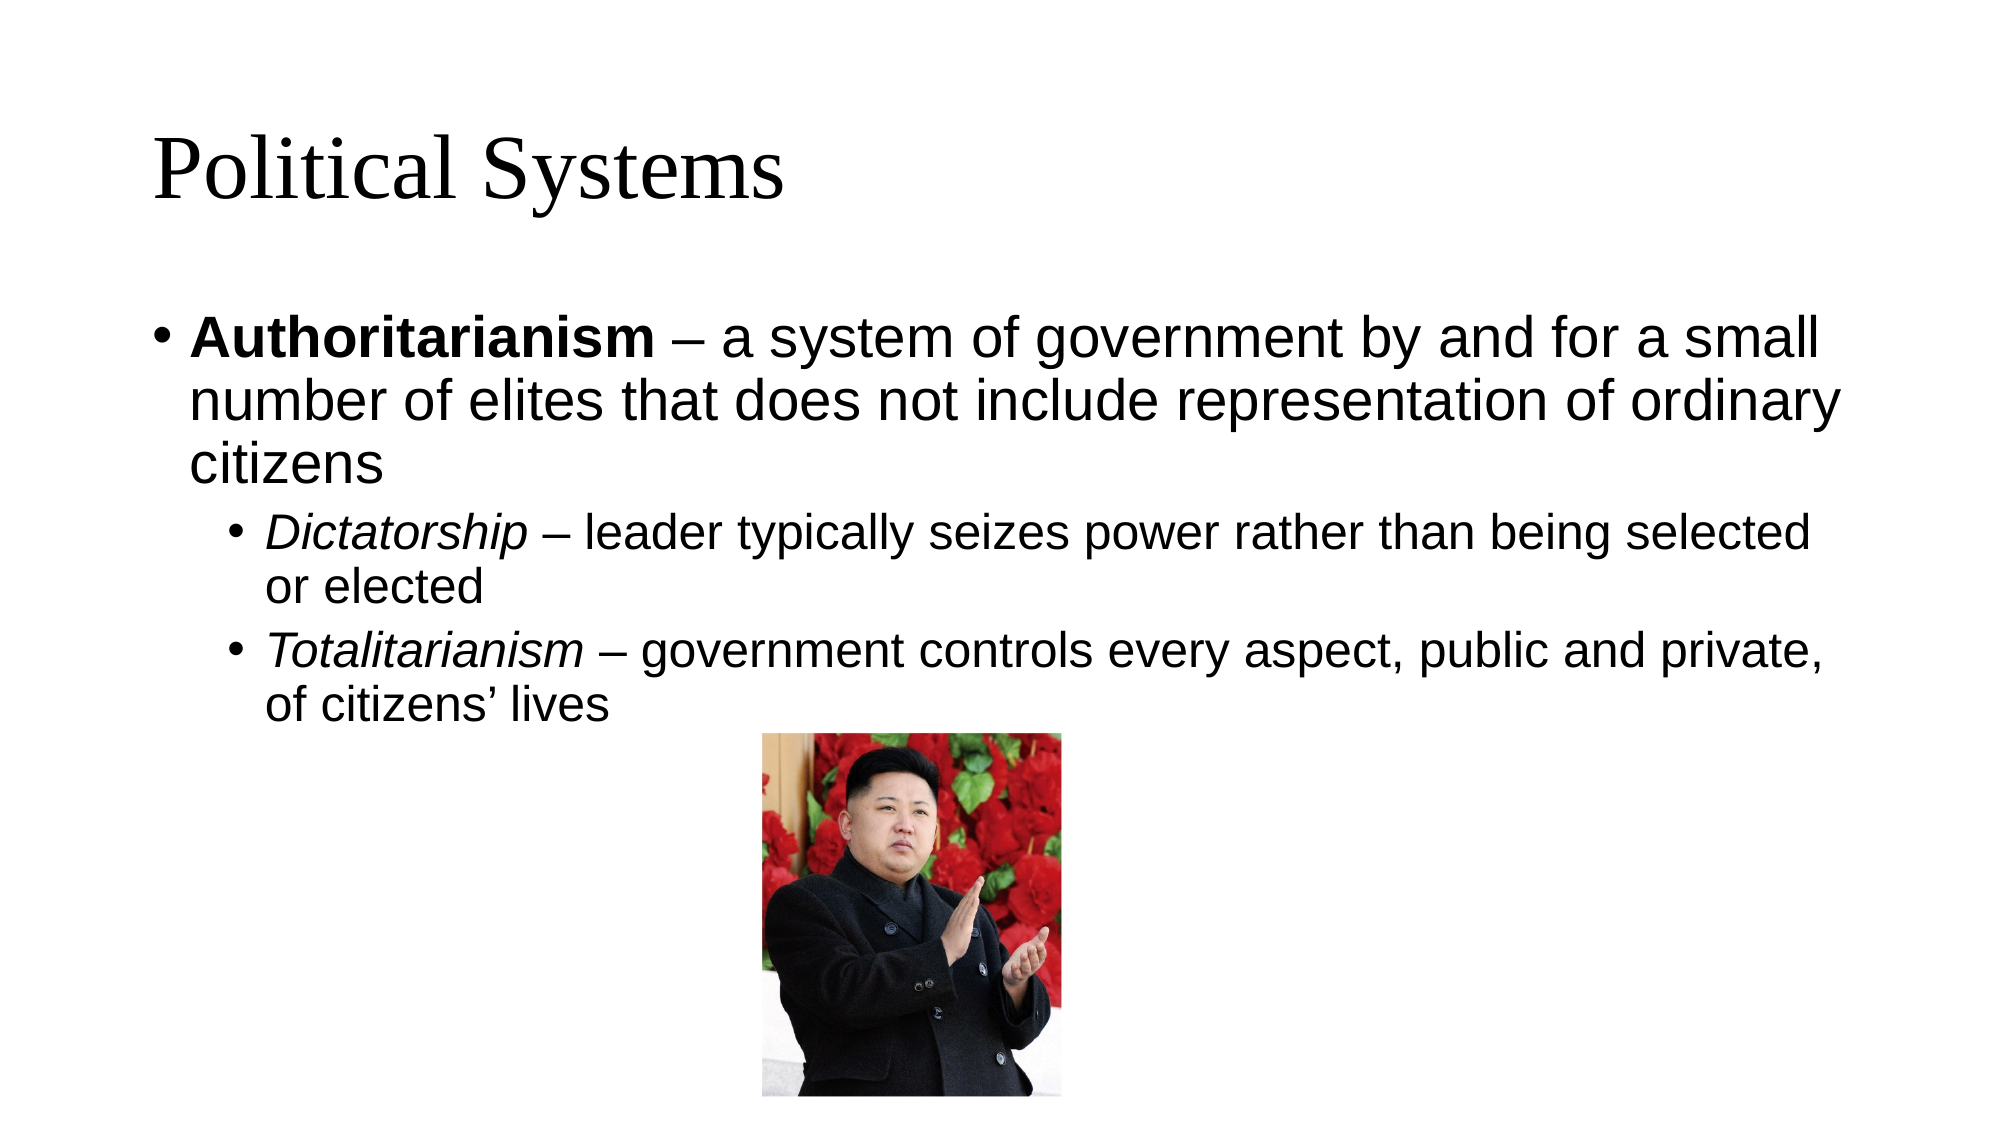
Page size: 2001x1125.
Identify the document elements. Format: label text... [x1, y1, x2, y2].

title Political Systems [137, 59, 1863, 278]
list Authoritarianism – a system of government by and for a small number of elites that does not include representation of ordinary citizens Dictatorship – leader typically seizes power rather than being selected or elected Totalitarianism – government controls every aspect, public and private, of citizens’ lives [137, 299, 1863, 1014]
picture [759, 730, 1064, 1099]
